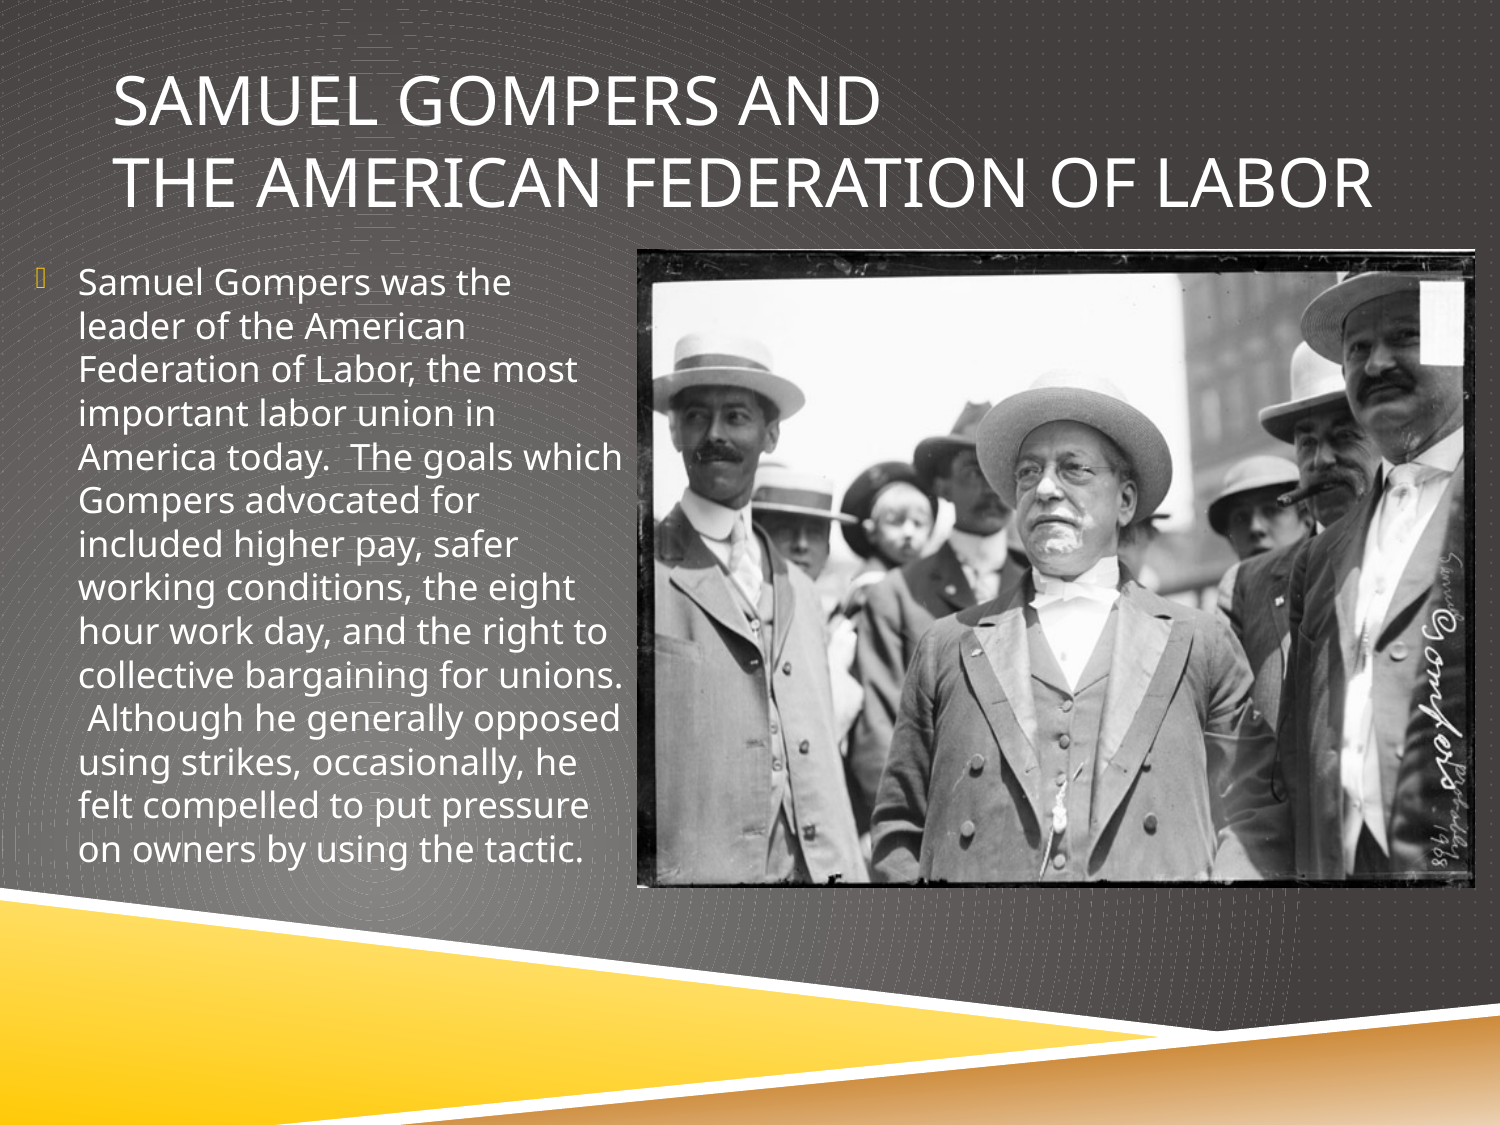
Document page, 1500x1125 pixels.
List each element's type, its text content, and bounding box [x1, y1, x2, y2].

list Samuel Gompers was the leader of the American Federation of Labor, the most important labor union in America today. The goals which Gompers advocated for included higher pay, safer working conditions, the eight hour work day, and the right to collective bargaining for unions. Although he generally opposed using strikes, occasionally, he felt compelled to put pressure on owners by using the tactic. [24, 251, 625, 888]
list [637, 249, 1476, 888]
title Samuel gompers and the American federation of labor [112, 45, 1388, 233]
